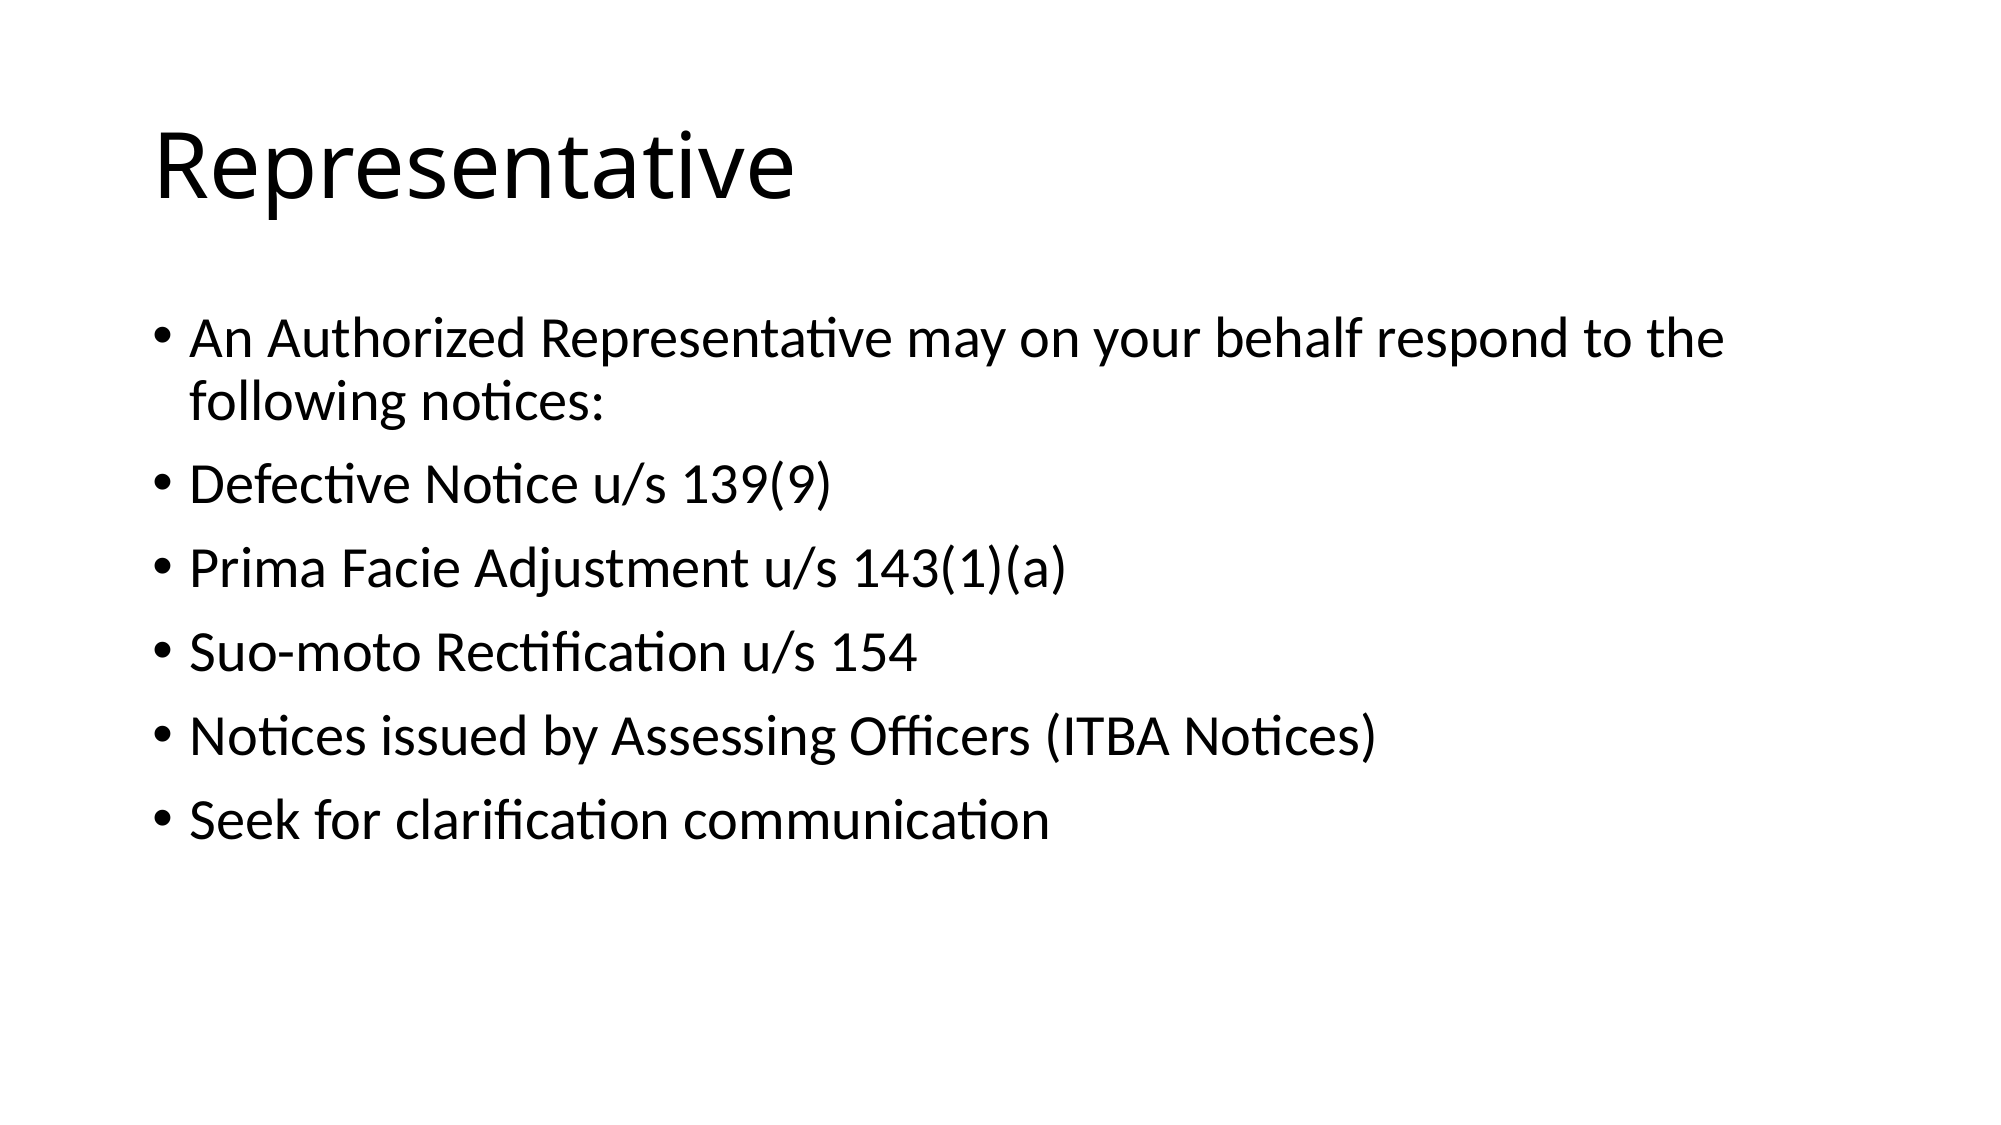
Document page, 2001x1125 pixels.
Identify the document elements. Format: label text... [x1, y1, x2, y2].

list An Authorized Representative may on your behalf respond to the following notices: Defective Notice u/s 139(9) Prima Facie Adjustment u/s 143(1)(a) Suo-moto Rectification u/s 154 Notices issued by Assessing Officers (ITBA Notices) Seek for clarification communication [137, 299, 1863, 1014]
title Representative [137, 59, 1863, 278]
